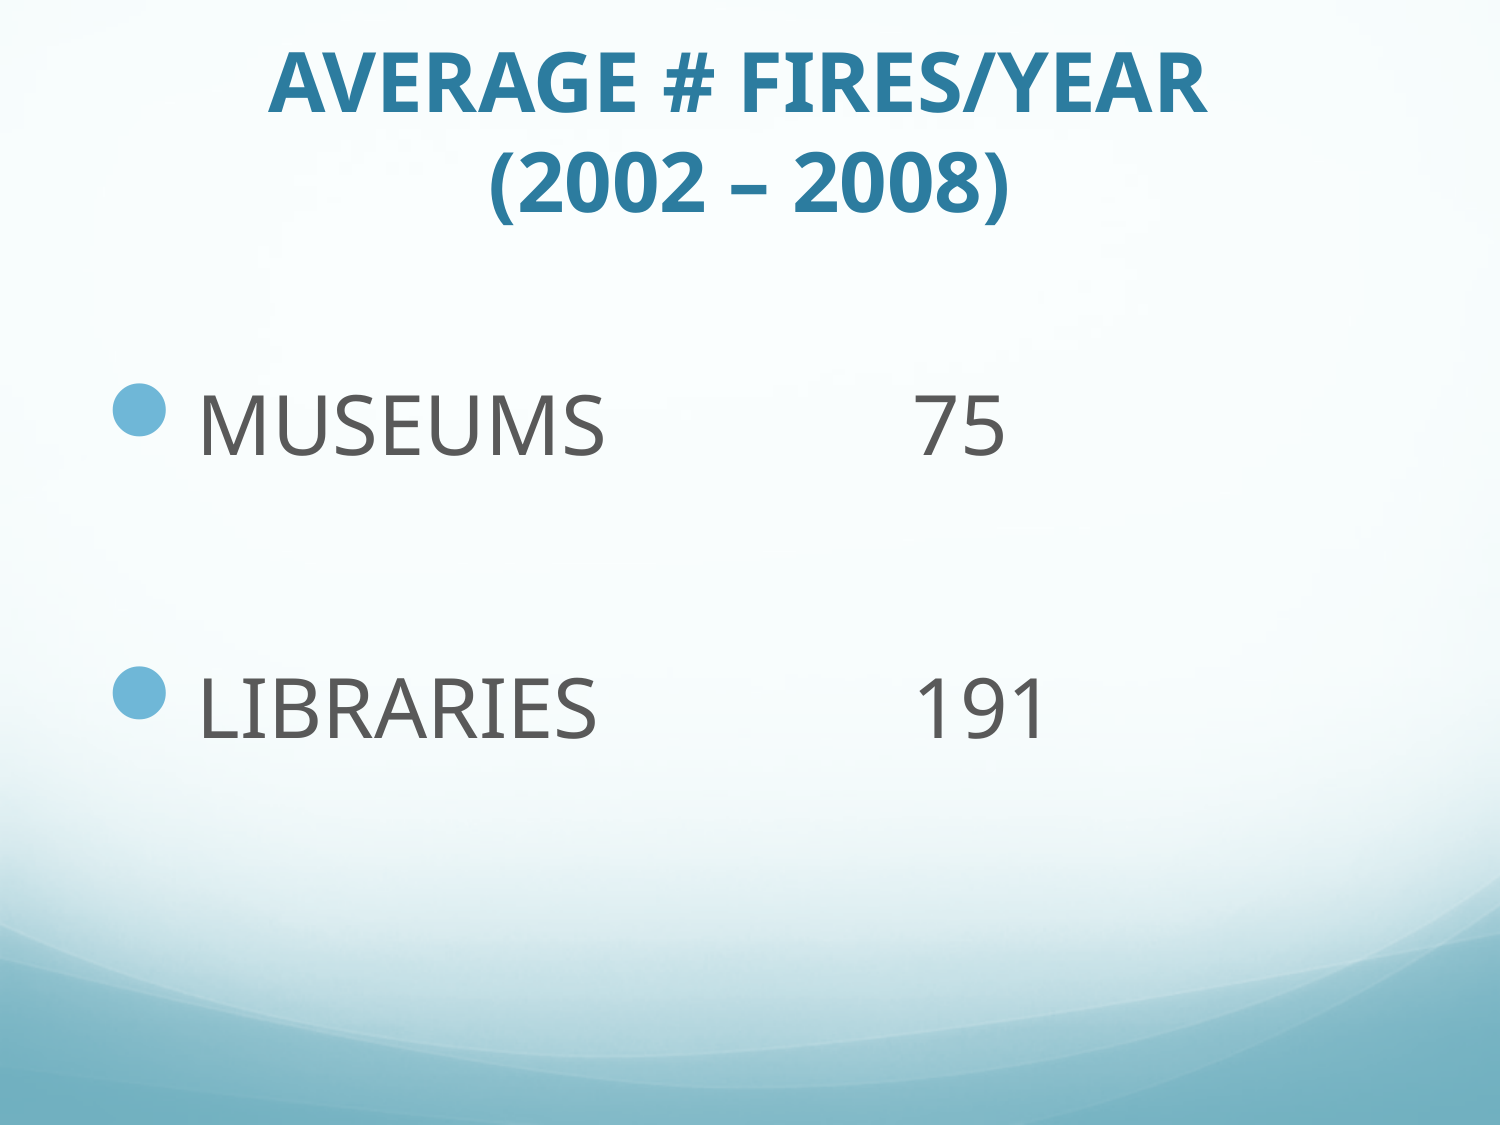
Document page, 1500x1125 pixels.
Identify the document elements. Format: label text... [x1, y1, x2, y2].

title AVERAGE # FIRES/YEAR (2002 – 2008) [90, 17, 1410, 237]
list MUSEUMS 75 LIBRARIES 191 [90, 262, 1410, 975]
